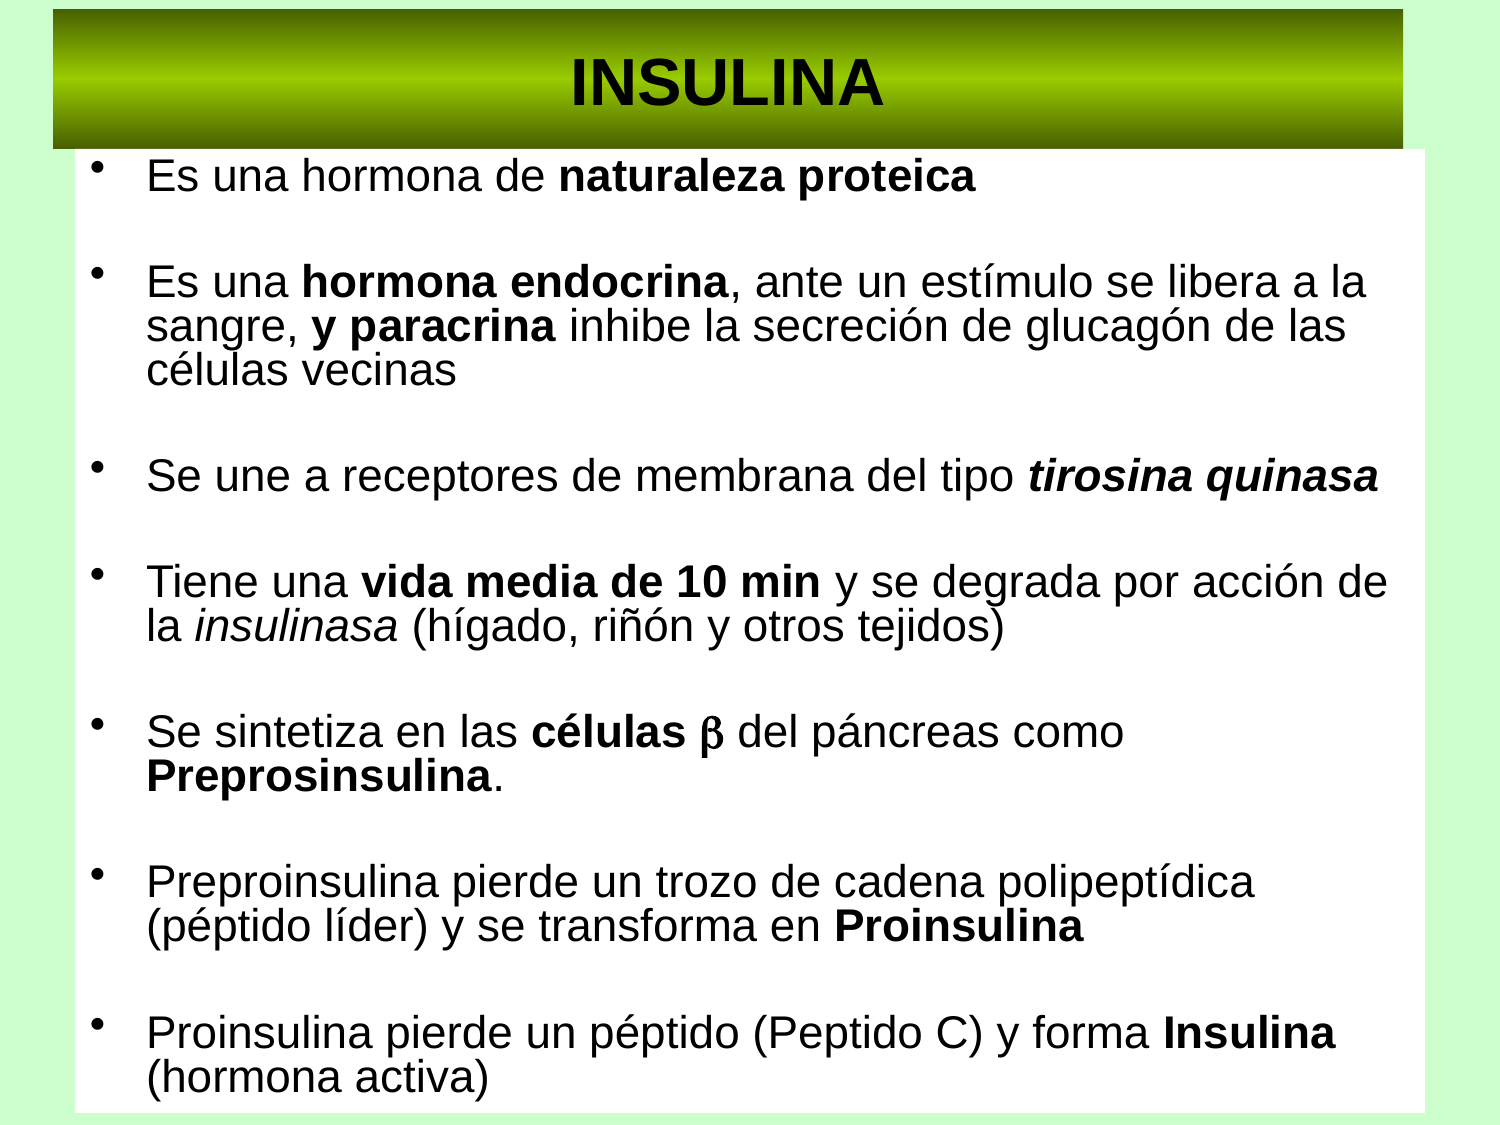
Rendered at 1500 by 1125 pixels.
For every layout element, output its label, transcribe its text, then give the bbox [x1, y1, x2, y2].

title INSULINA [52, 8, 1404, 150]
list Es una hormona de naturaleza proteica Es una hormona endocrina, ante un estímulo se libera a la sangre, y paracrina inhibe la secreción de glucagón de las células vecinas Se une a receptores de membrana del tipo tirosina quinasa Tiene una vida media de 10 min y se degrada por acción de la insulinasa (hígado, riñón y otros tejidos) Se sintetiza en las células b del páncreas como Preprosinsulina. Preproinsulina pierde un trozo de cadena polipeptídica (péptido líder) y se transforma en Proinsulina Proinsulina pierde un péptido (Peptido C) y forma Insulina (hormona activa) [74, 148, 1426, 1114]
